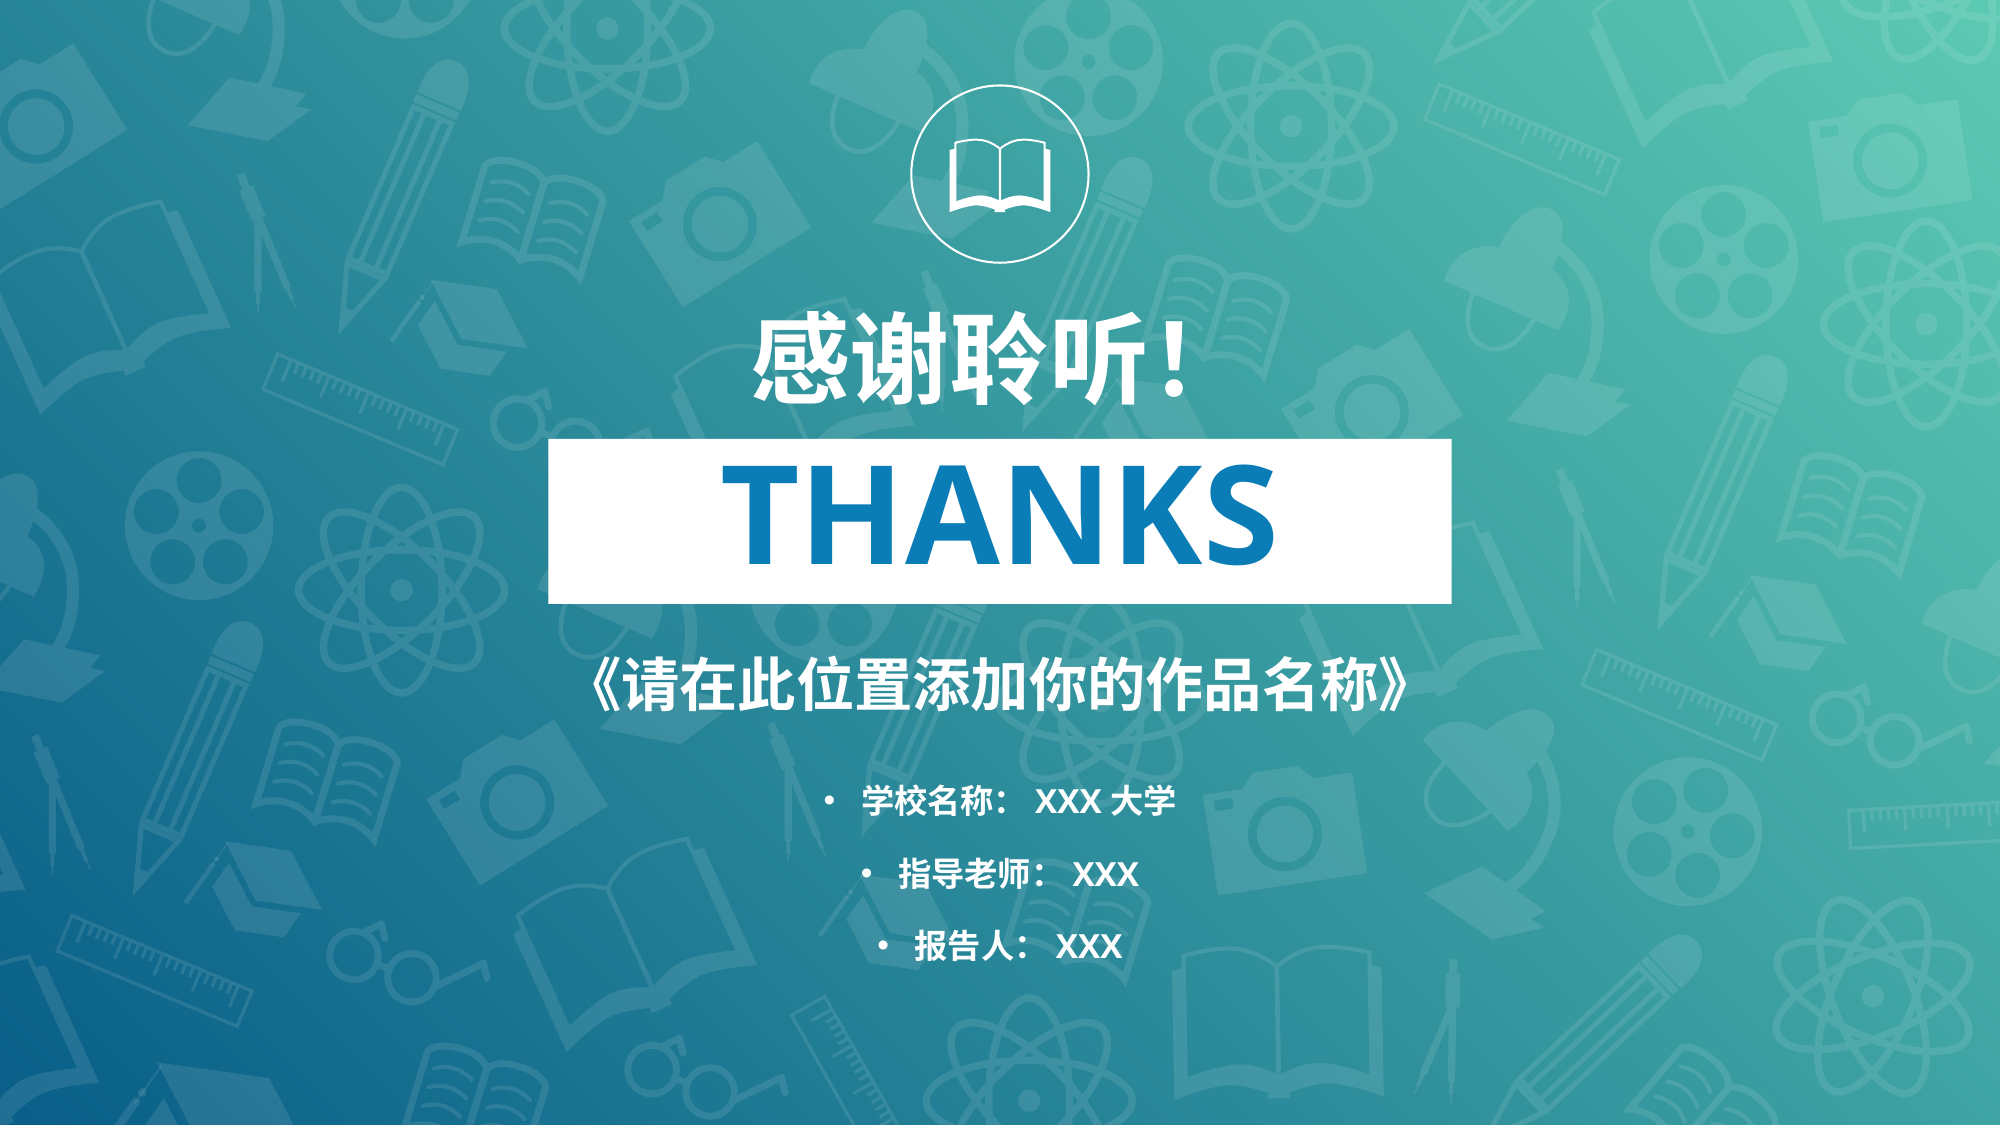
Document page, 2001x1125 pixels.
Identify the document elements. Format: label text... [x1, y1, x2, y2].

list THANKS [548, 438, 1452, 604]
list 学校名称：XXX大学 指导老师：XXX 报告人：XXX [336, 760, 1664, 974]
list 《请在此位置添加你的作品名称》 [336, 648, 1664, 728]
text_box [911, 85, 1089, 263]
list 感谢聆听！ [336, 289, 1664, 415]
